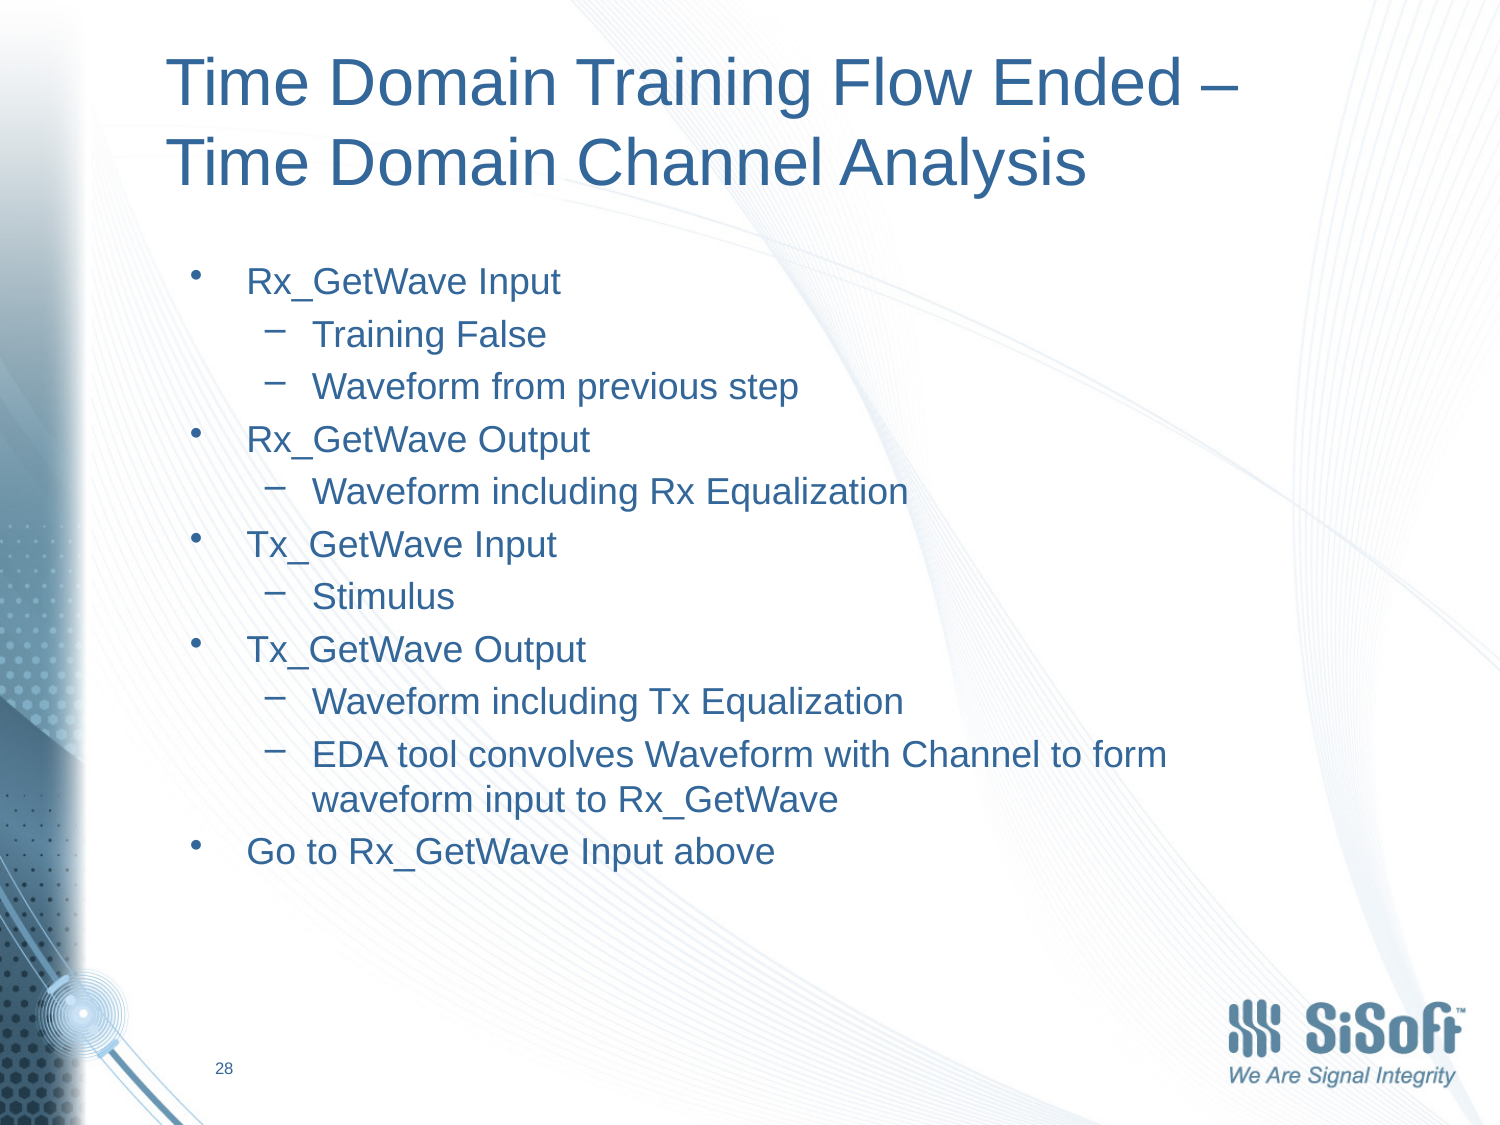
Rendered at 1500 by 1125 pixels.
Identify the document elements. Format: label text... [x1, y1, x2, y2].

list Rx_GetWave Input Training False Waveform from previous step Rx_GetWave Output Waveform including Rx Equalization Tx_GetWave Input Stimulus Tx_GetWave Output Waveform including Tx Equalization EDA tool convolves Waveform with Channel to form waveform input to Rx_GetWave Go to Rx_GetWave Input above [174, 249, 1350, 1038]
title Time Domain Training Flow Ended – Time Domain Channel Analysis [150, 24, 1300, 213]
picture [0, 0, 1500, 1125]
footer 28 [200, 1050, 975, 1104]
